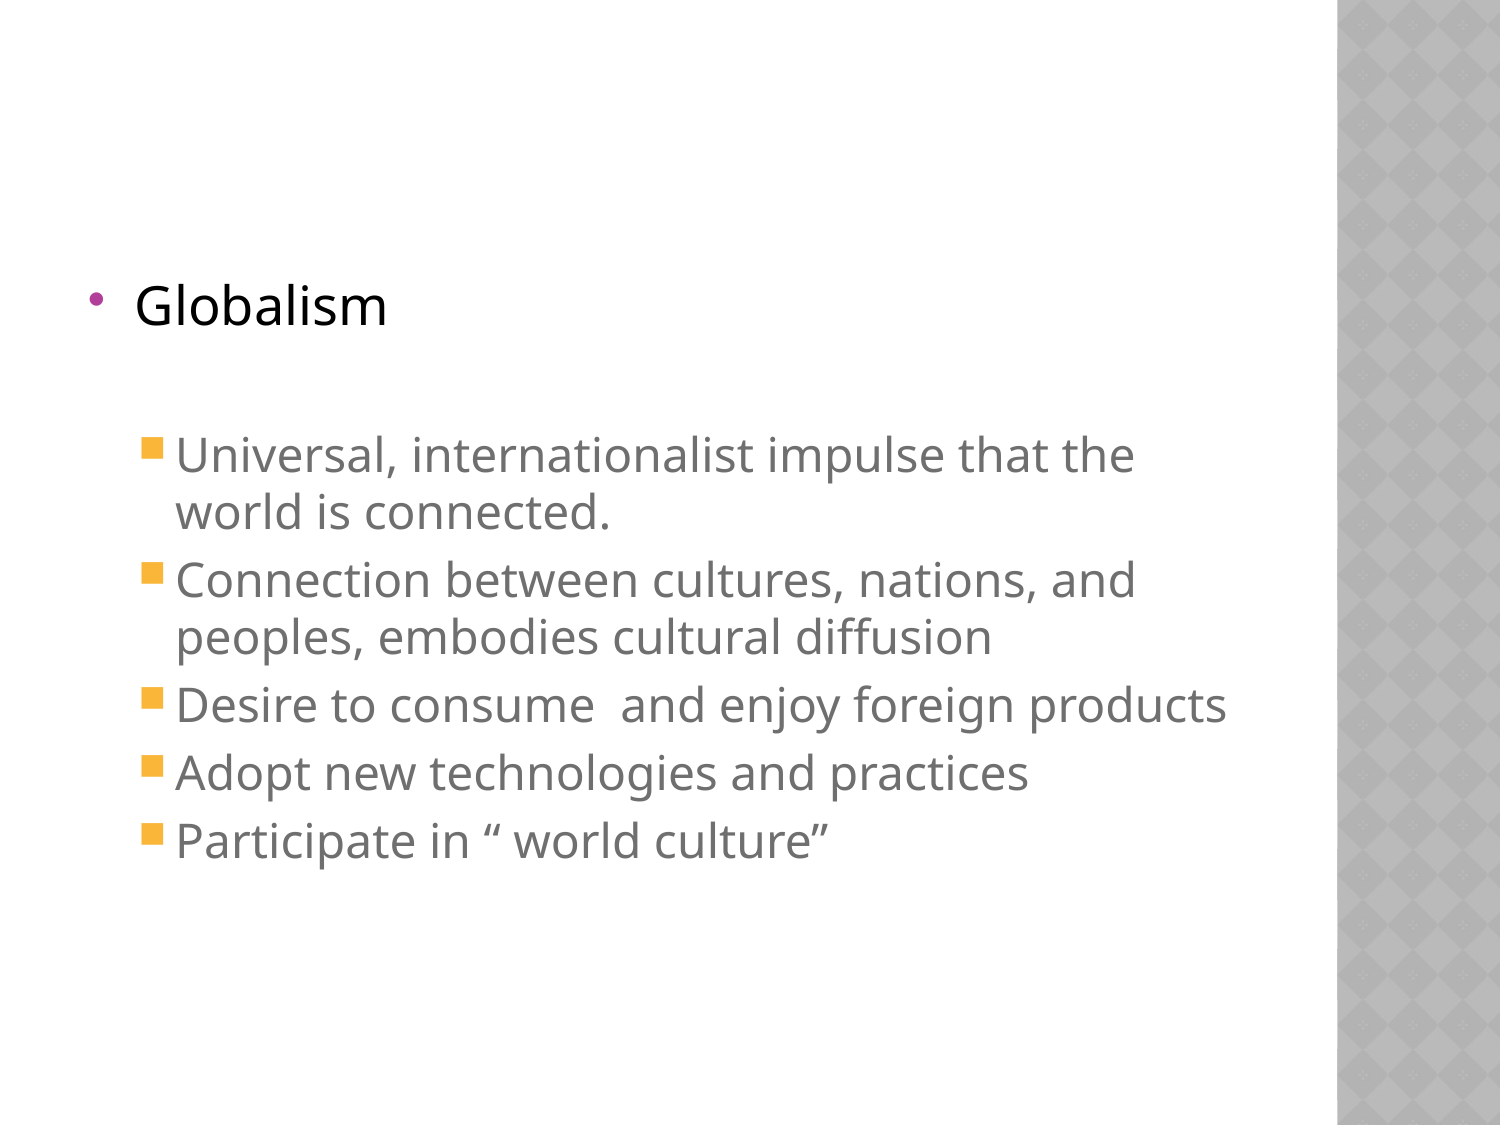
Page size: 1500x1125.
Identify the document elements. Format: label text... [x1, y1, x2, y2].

list Globalism Universal, internationalist impulse that the world is connected. Connection between cultures, nations, and peoples, embodies cultural diffusion Desire to consume and enjoy foreign products Adopt new technologies and practices Participate in “ world culture” [75, 264, 1263, 1059]
